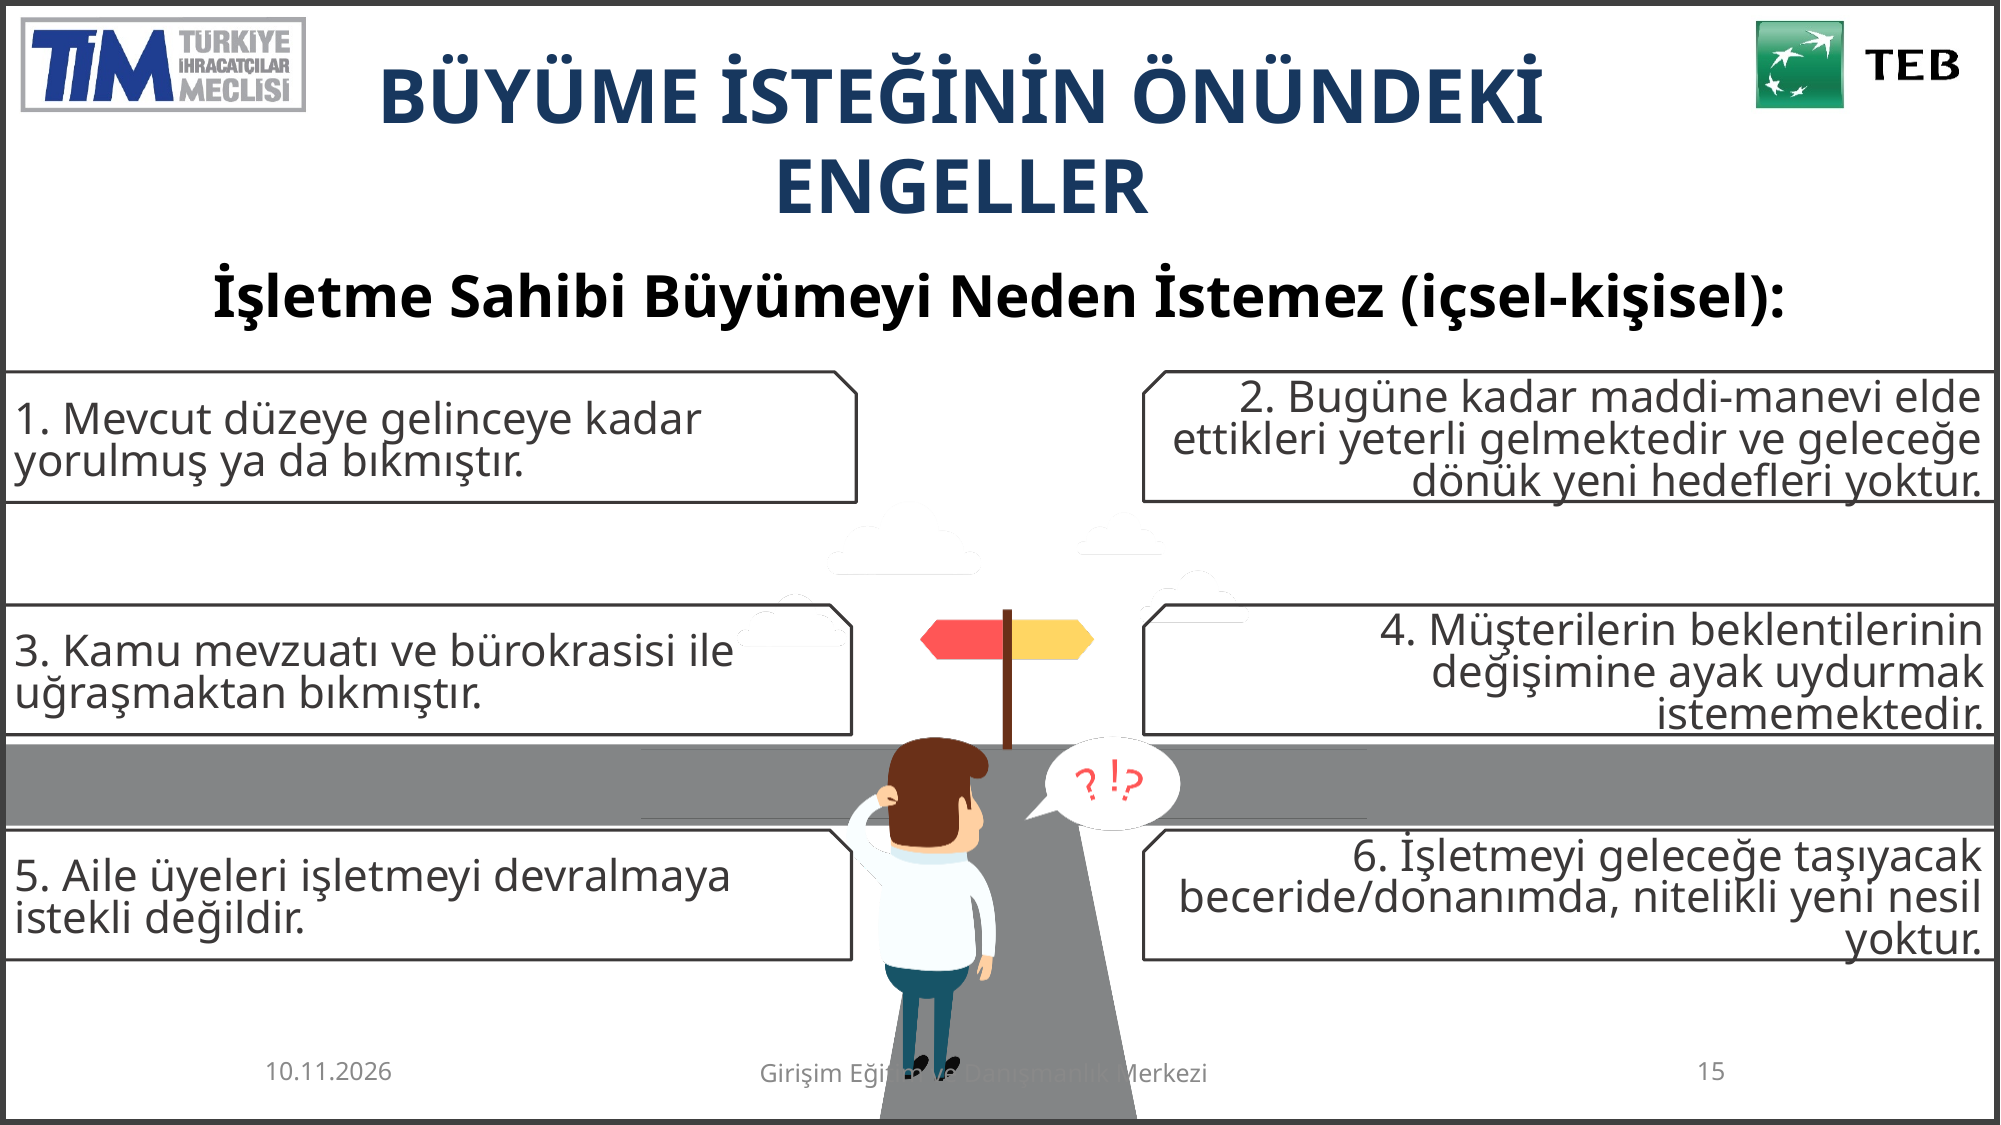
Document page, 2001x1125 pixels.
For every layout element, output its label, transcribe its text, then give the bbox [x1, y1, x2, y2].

text_box İşletme Sahibi Büyümeyi Neden İstemez (içsel-kişisel): [198, 252, 1802, 337]
slide_number 15 [1373, 1042, 1741, 1103]
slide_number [249, 1042, 633, 1103]
text_box [0, 0, 2000, 1125]
title BÜYÜME STRATEJİLERİ İÇİN ÖNERİLER [1367, 503, 1373, 1042]
picture [640, 501, 1367, 1125]
title BÜYÜME STRATEJİLERİ İÇİN ÖNERİLER [633, 502, 640, 1042]
